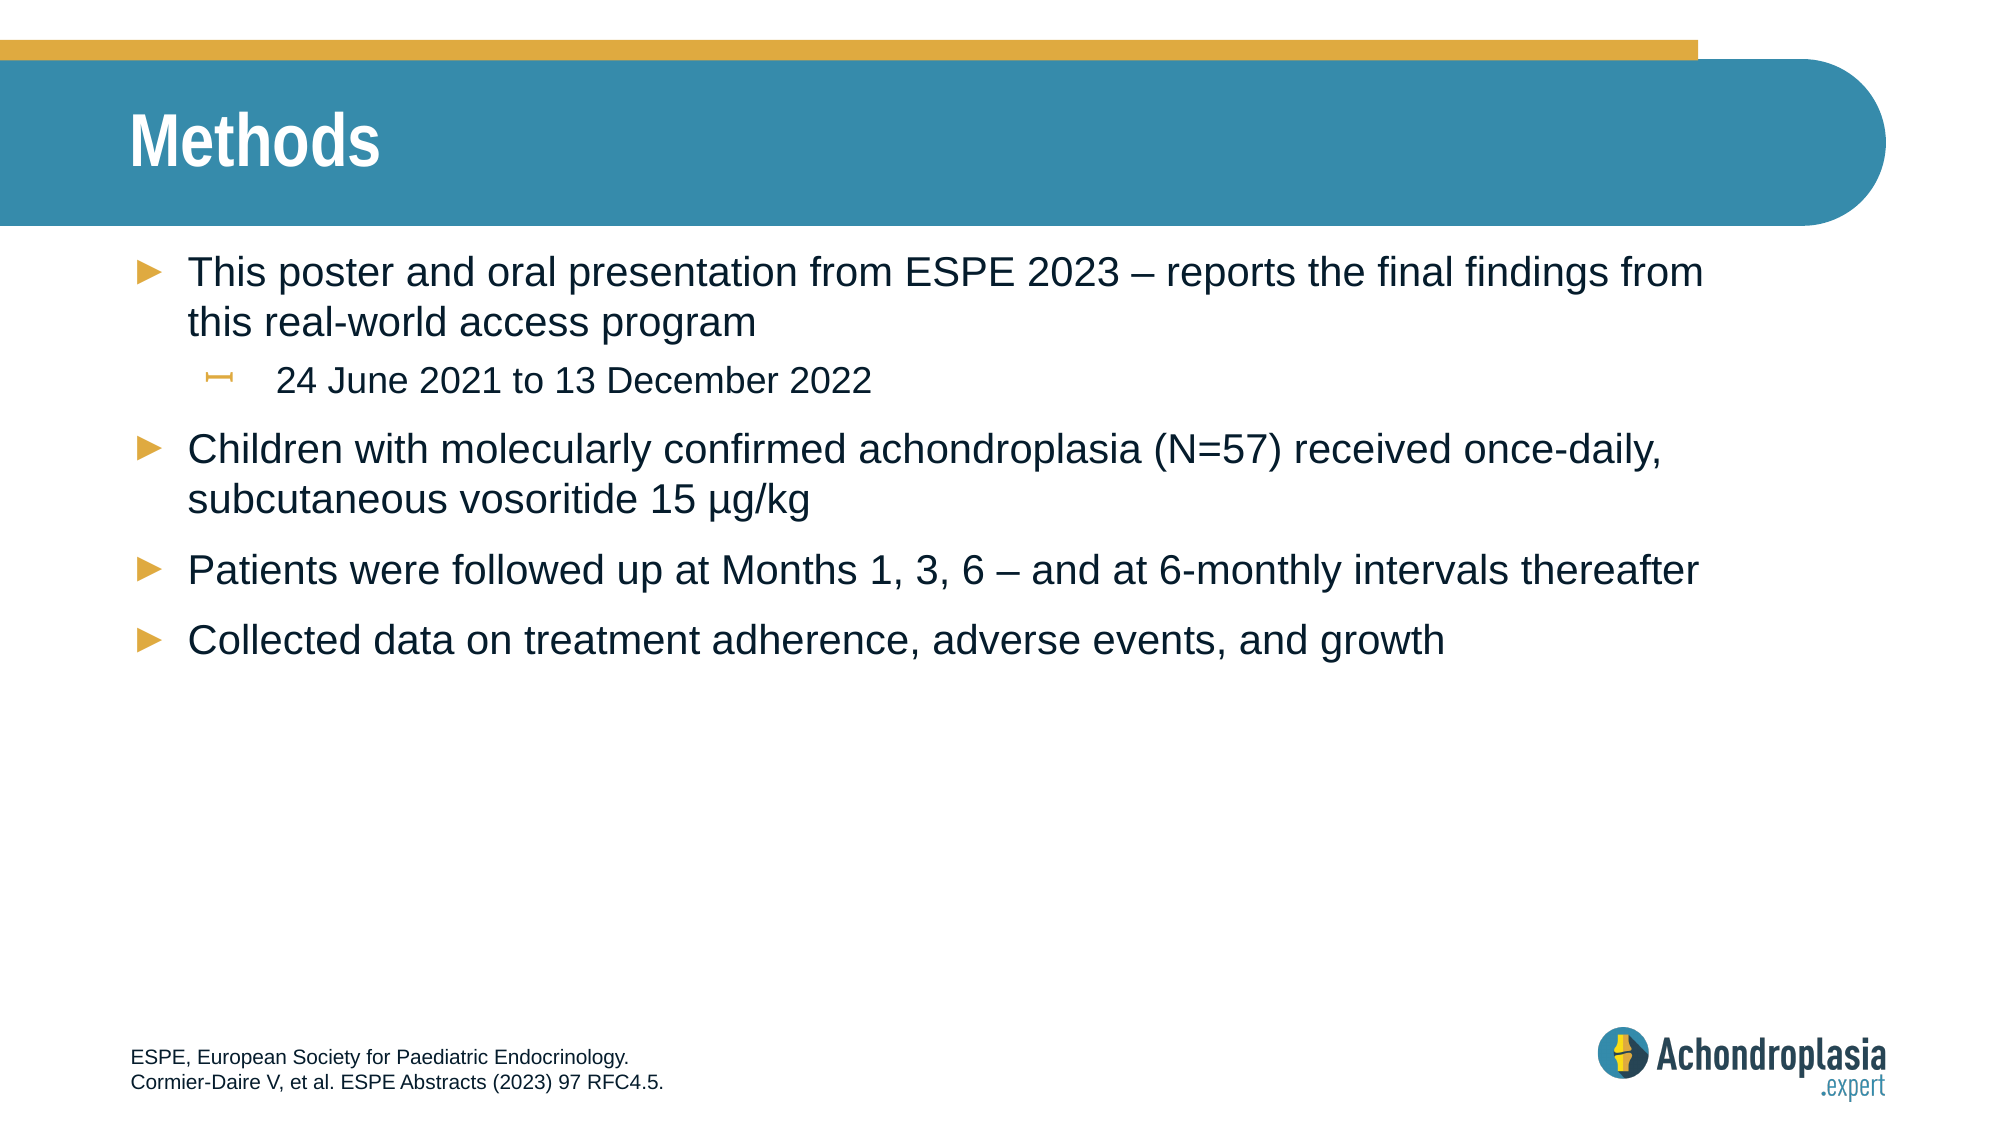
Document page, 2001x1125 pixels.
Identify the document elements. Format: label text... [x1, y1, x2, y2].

title Methods [114, 59, 1886, 225]
picture [1598, 1027, 1886, 1102]
list This poster and oral presentation from ESPE 2023 – reports the final findings from this real-world access program 24 June 2021 to 13 December 2022 Children with molecularly confirmed achondroplasia (N=57) received once-daily, subcutaneous vosoritide 15 µg/kg Patients were followed up at Months 1, 3, 6 – and at 6-monthly intervals thereafter Collected data on treatment adherence, adverse events, and growth [114, 237, 1886, 982]
footer ESPE, European Society for Paediatric Endocrinology. Cormier-Daire V, et al. ESPE Abstracts (2023) 97 RFC4.5. [115, 1005, 1598, 1102]
